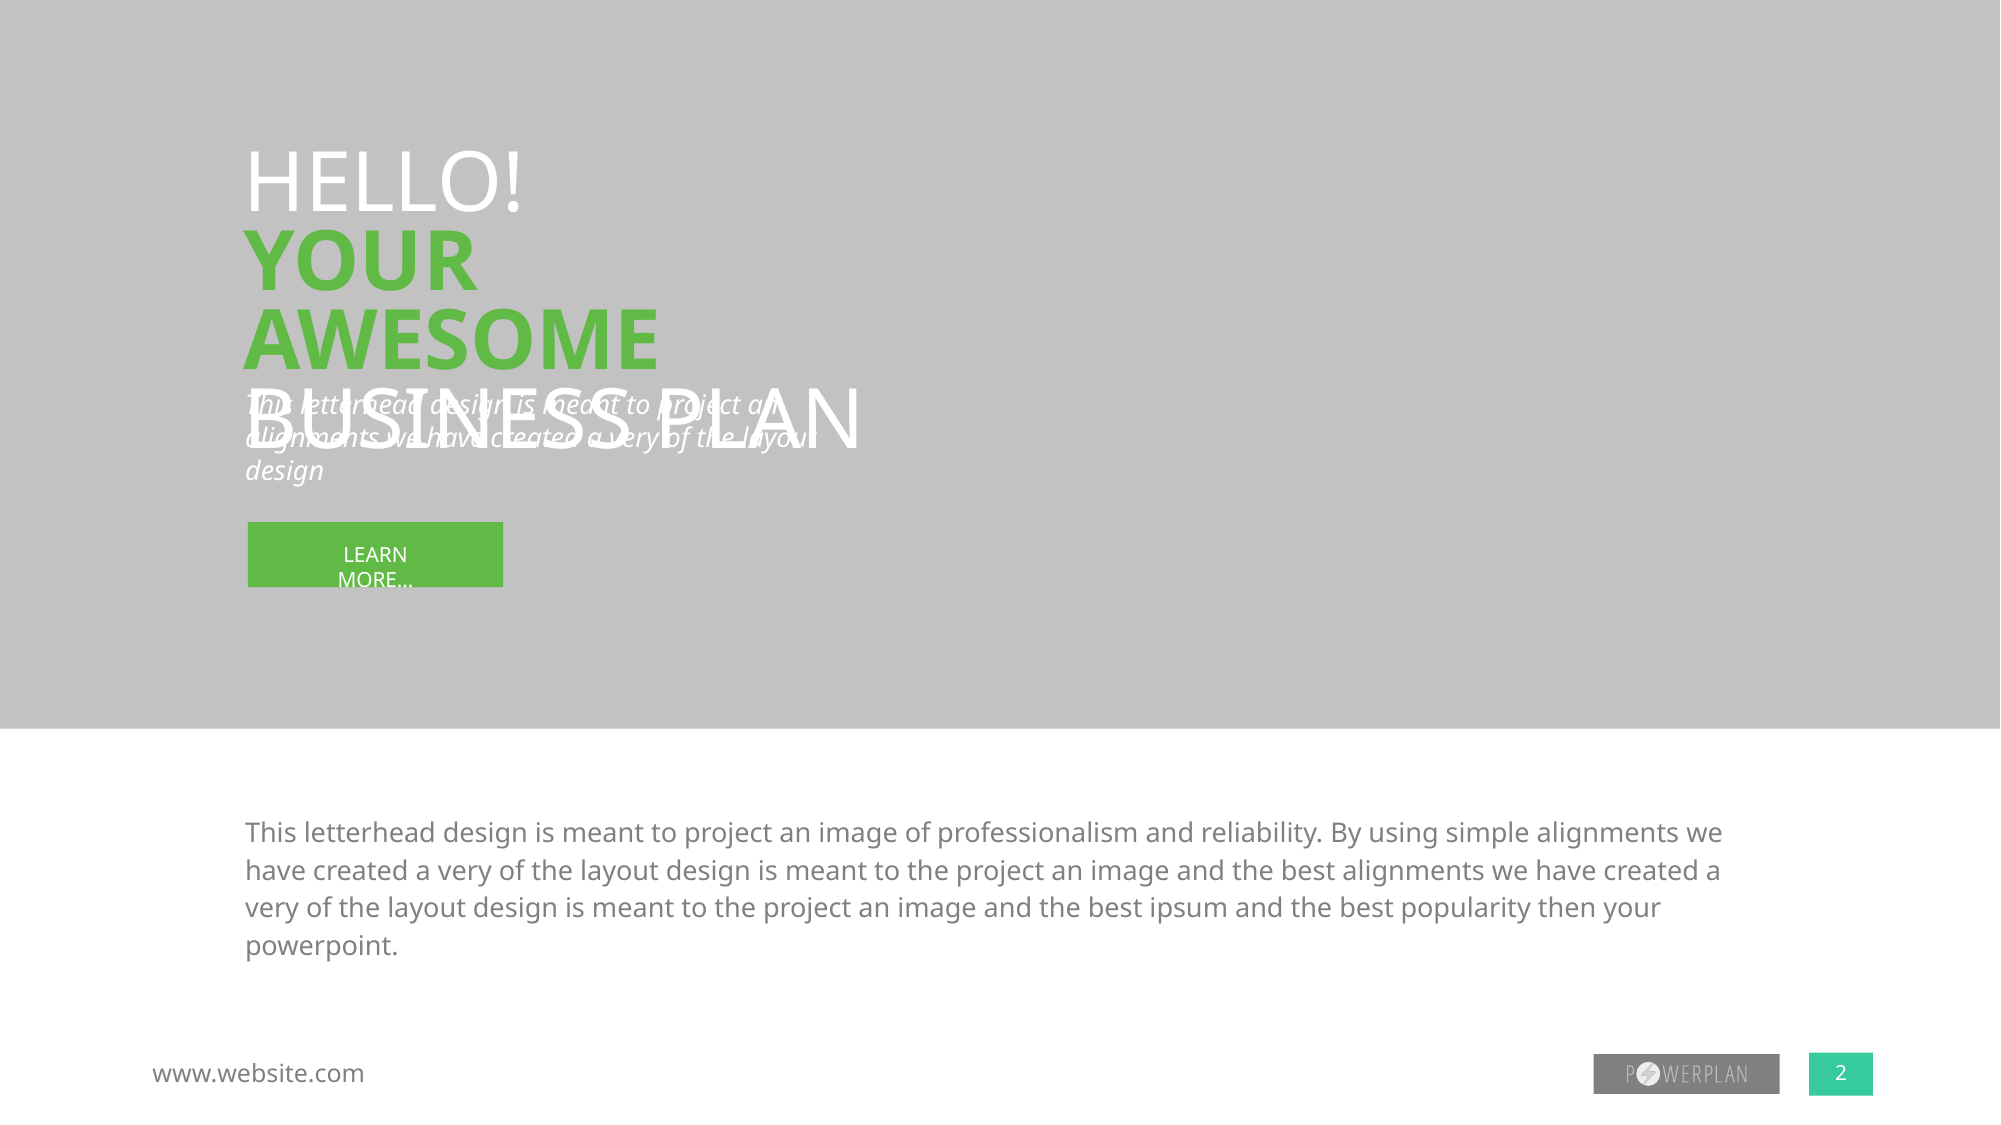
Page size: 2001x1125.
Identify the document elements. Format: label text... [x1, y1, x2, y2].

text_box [228, 729, 1772, 949]
picture [0, 0, 2000, 729]
slide_number 2 [1809, 1052, 1873, 1096]
slide_number www.website.com [137, 1042, 391, 1103]
